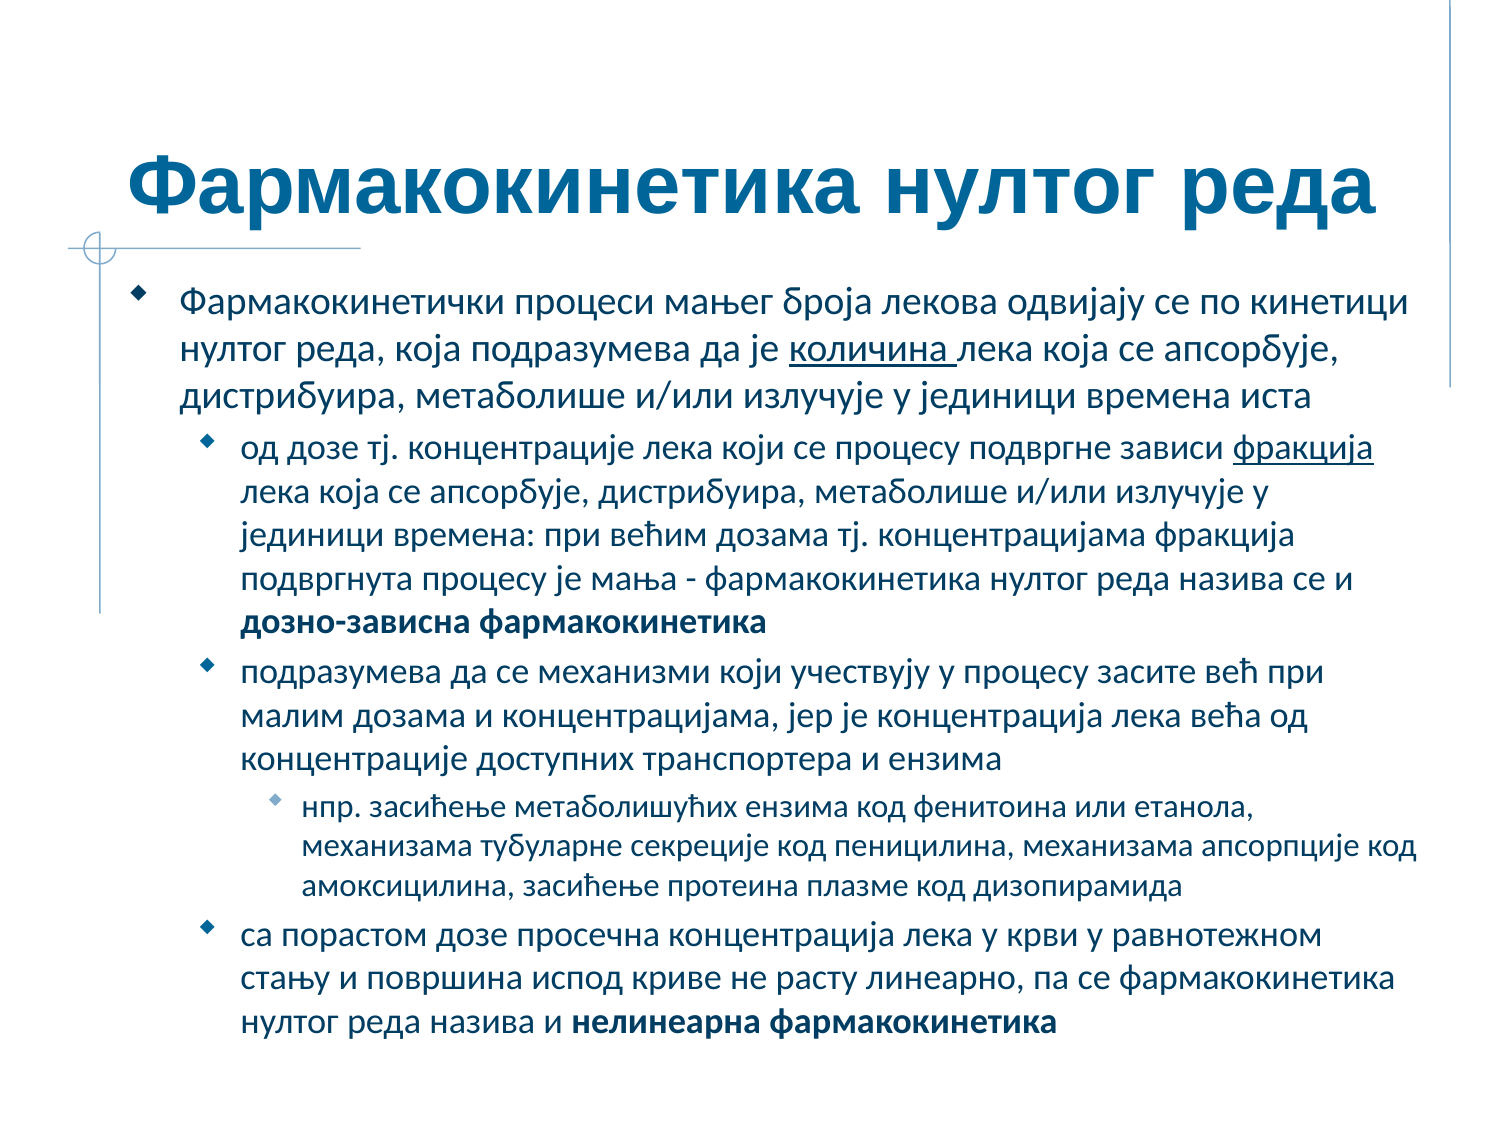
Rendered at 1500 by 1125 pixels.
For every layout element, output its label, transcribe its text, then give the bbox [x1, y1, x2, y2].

list Фармакокинетички процеси мањег броја лекова одвијају се по кинетици нултог реда, која подразумева да је количина лека која се апсорбује, дистрибуира, метаболише и/или излучује у јединици времена иста од дозе тј. концентрације лека који се процесу подвргне зависи фракција лека која се апсорбује, дистрибуира, метаболише и/или излучује у јединици времена: при већим дозама тј. концентрацијама фракција подвргнута процесу је мања - фармакокинетика нултог реда назива се и дозно-зависна фармакокинетика подразумева да се механизми који учествују у процесу засите већ при малим дозама и концентрацијама, јер је концентрација лека већа од концентрације доступних транспортера и ензима нпр. засићење метаболишућих ензима код фенитоина или етанола, механизама тубуларне секреције код пеницилина, механизама апсорпције код амоксицилина, засићење протеина плазме код дизопирамида са порастом дозе просечна концентрација лека у крви у равнотежном стању и површина испод криве не расту линеарно, па се фармакокинетика нултог реда назива и нелинеарна фармакокинетика [111, 266, 1436, 1095]
title Фармакокинетика нултог реда [111, 49, 1436, 238]
